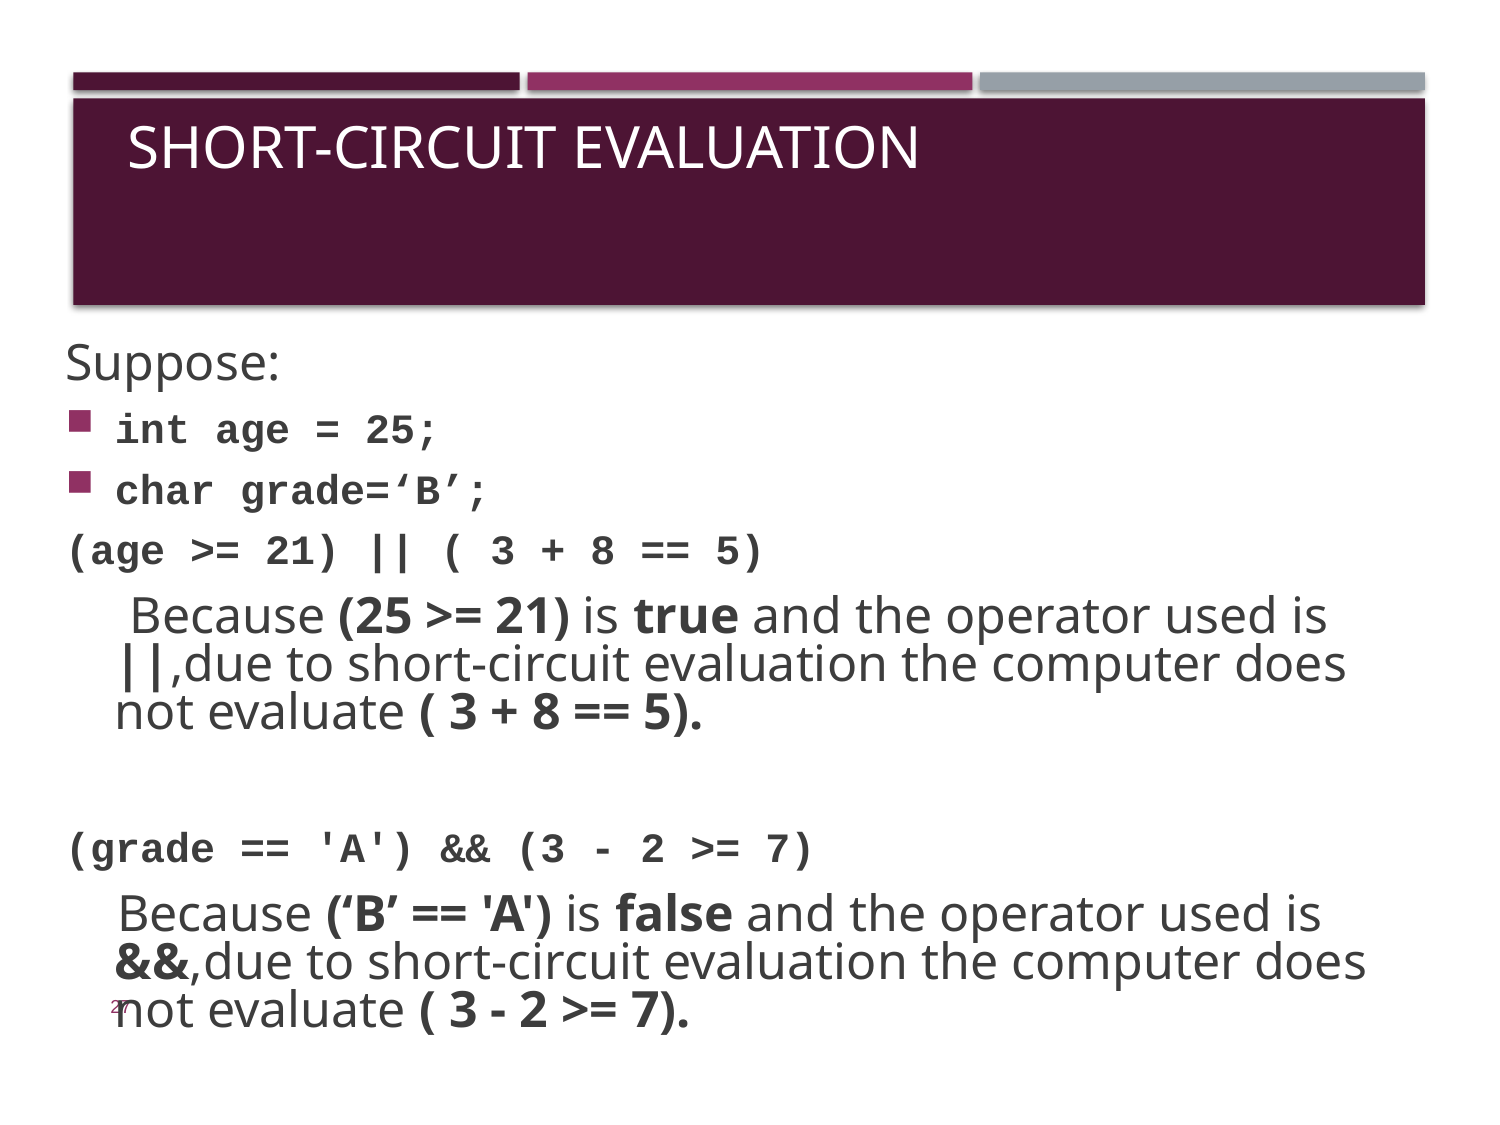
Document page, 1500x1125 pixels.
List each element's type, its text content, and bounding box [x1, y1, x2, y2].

title Short-Circuit Evaluation [112, 0, 1388, 188]
list Suppose: int age = 25; char grade=‘B’; (age >= 21) || ( 3 + 8 == 5) Because (25 >= 21) is true and the operator used is ||,due to short-circuit evaluation the computer does not evaluate ( 3 + 8 == 5). (grade == 'A') && (3 - 2 >= 7) Because (‘B’ == 'A') is false and the operator used is &&,due to short-circuit evaluation the computer does not evaluate ( 3 - 2 >= 7). [49, 324, 1451, 1125]
